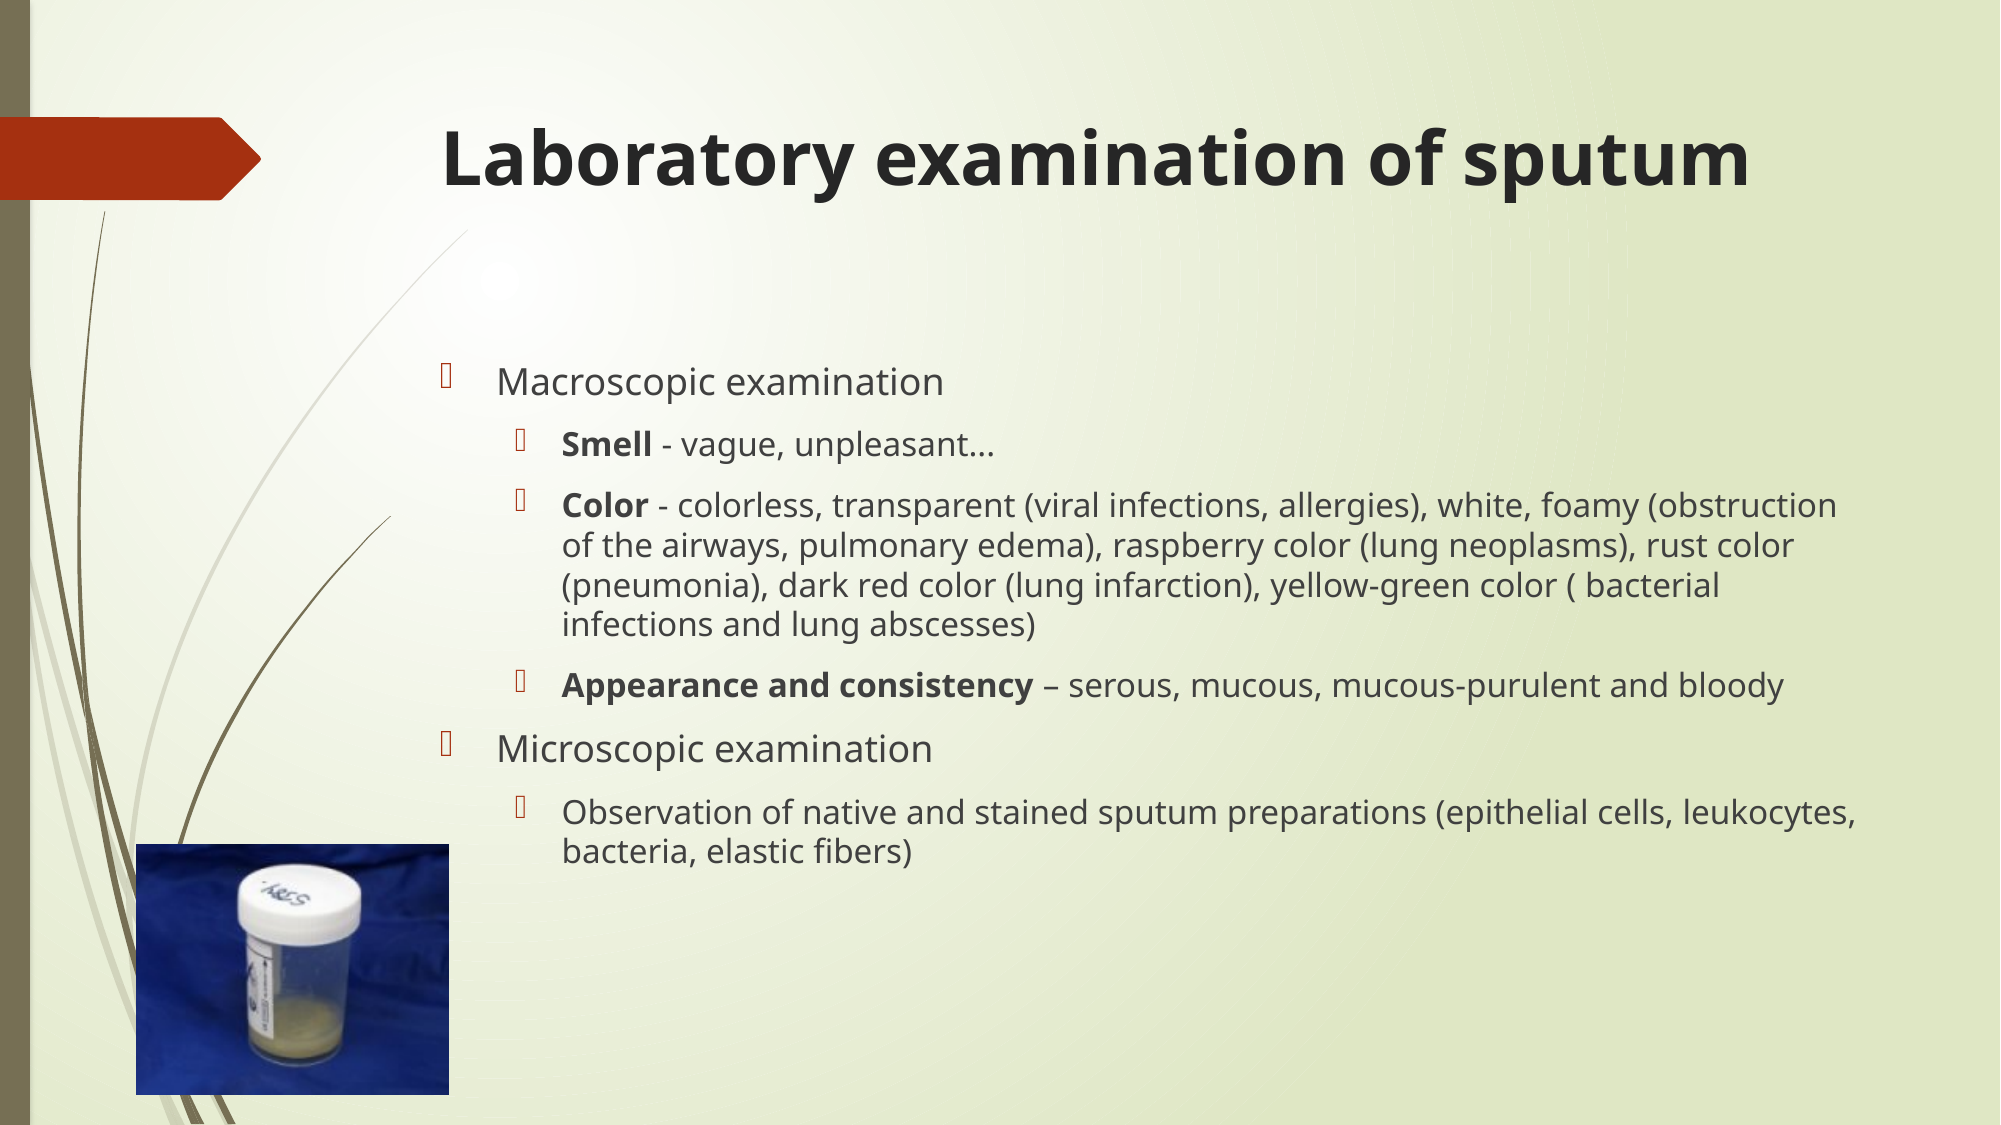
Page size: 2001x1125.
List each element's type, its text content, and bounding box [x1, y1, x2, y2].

picture [135, 844, 449, 1095]
list Macroscopic examination Smell - vague, unpleasant... Color - colorless, transparent (viral infections, allergies), white, foamy (obstruction of the airways, pulmonary edema), raspberry color (lung neoplasms), rust color (pneumonia), dark red color (lung infarction), yellow-green color ( bacterial infections and lung abscesses) Appearance and consistency – serous, mucous, mucous-purulent and bloody Microscopic examination Observation of native and stained sputum preparations (epithelial cells, leukocytes, bacteria, elastic fibers) [424, 350, 1888, 970]
title Laboratory examination of sputum [425, 102, 1888, 313]
